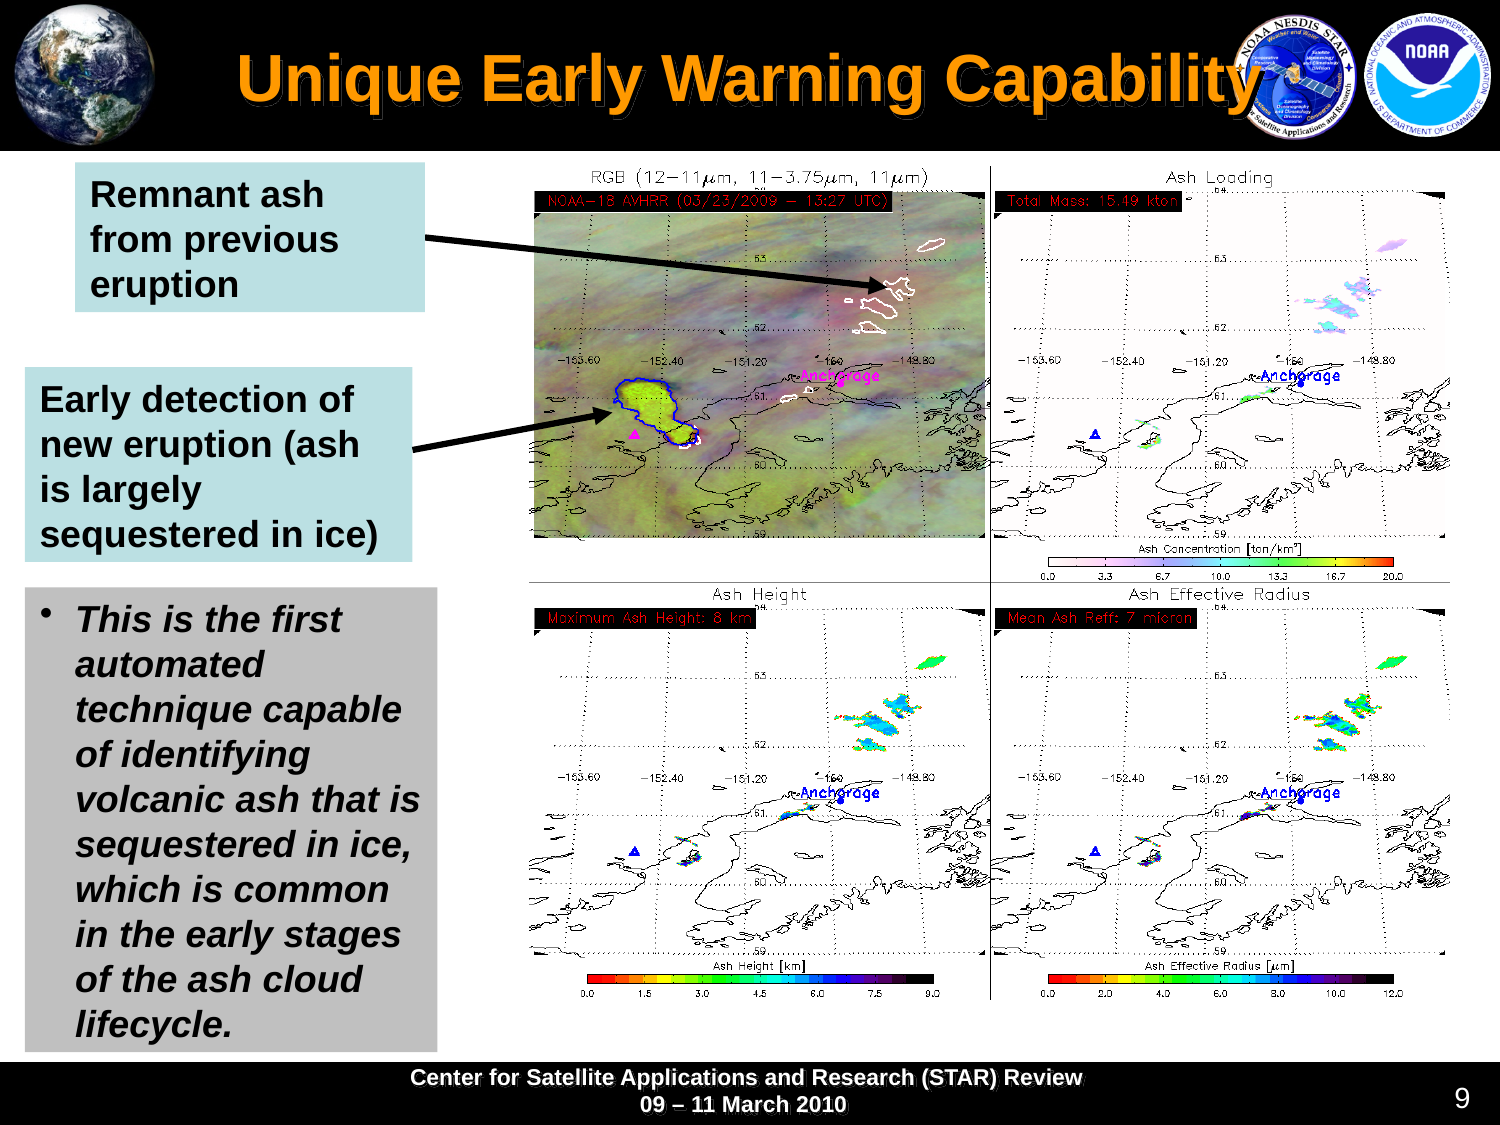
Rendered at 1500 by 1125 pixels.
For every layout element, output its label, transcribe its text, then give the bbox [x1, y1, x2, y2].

text_box This is the first automated technique capable of identifying volcanic ash that is sequestered in ice, which is common in the early stages of the ash cloud lifecycle. [24, 587, 438, 1053]
text_box 9 [1424, 1071, 1500, 1125]
text_box Early detection of new eruption (ash is largely sequestered in ice) [24, 367, 413, 562]
picture [528, 166, 1451, 1001]
title Unique Early Warning Capability [0, 0, 1500, 151]
text_box Remnant ash from previous eruption [75, 162, 425, 313]
